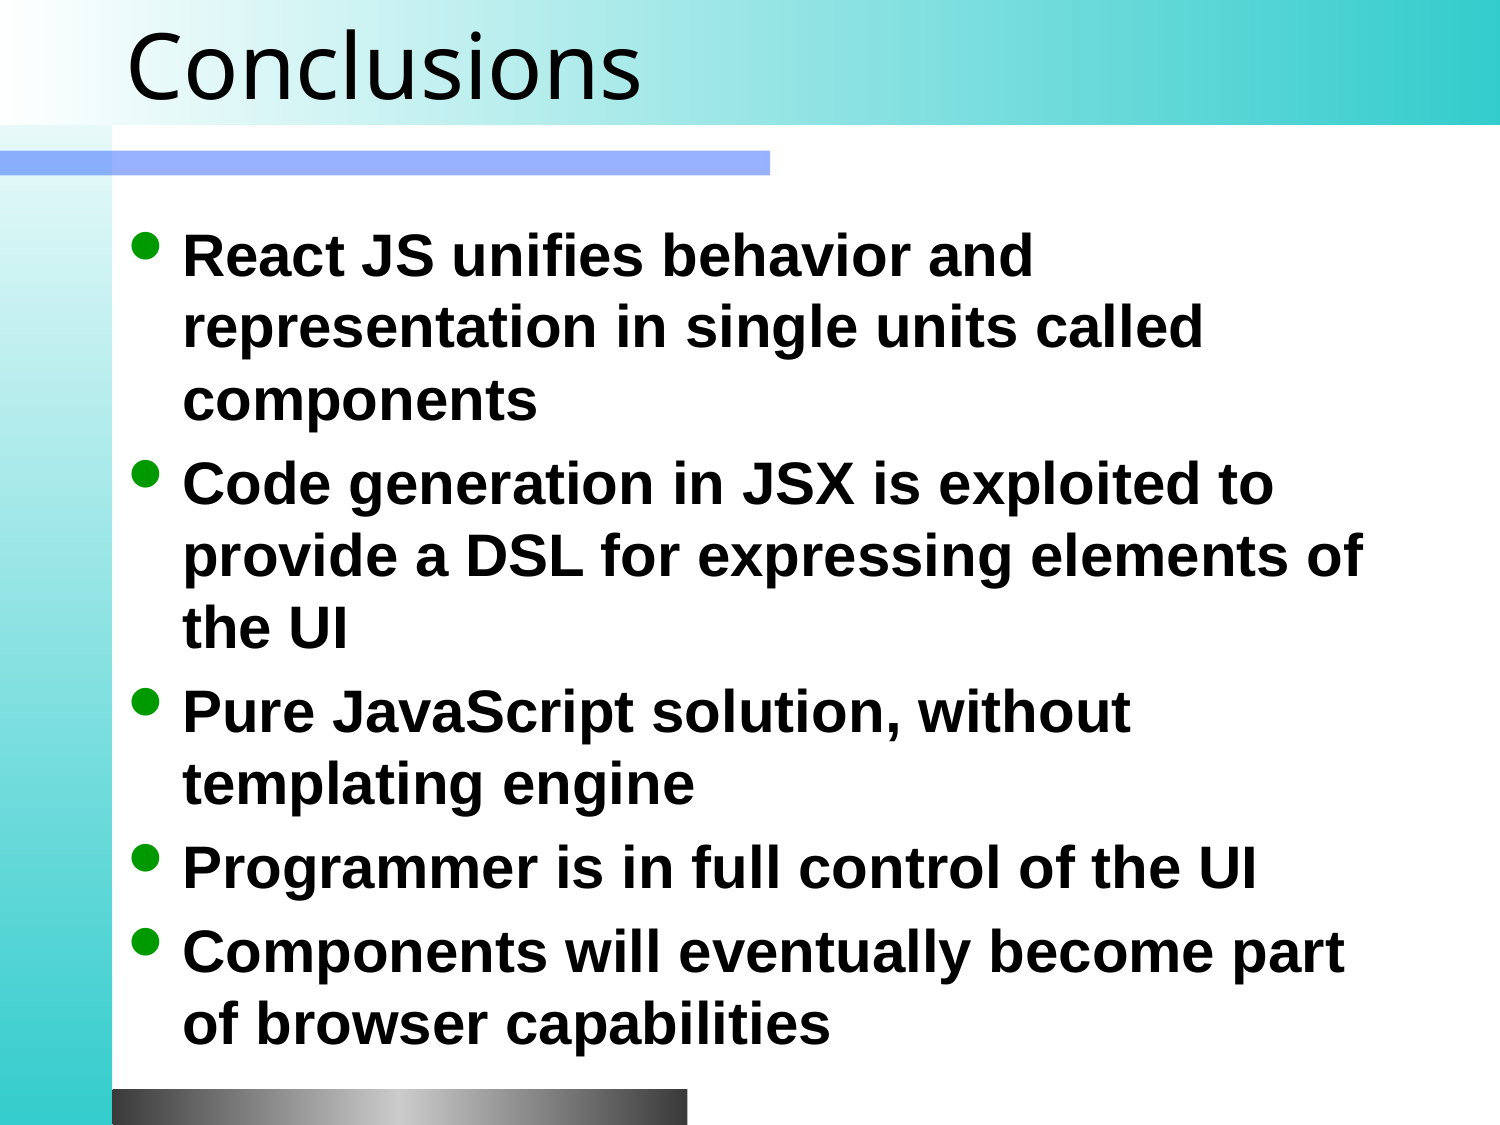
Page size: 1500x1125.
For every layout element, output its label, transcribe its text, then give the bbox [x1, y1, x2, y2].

list React JS unifies behavior and representation in single units called components Code generation in JSX is exploited to provide a DSL for expressing elements of the UI Pure JavaScript solution, without templating engine Programmer is in full control of the UI Components will eventually become part of browser capabilities [112, 208, 1388, 1072]
title Conclusions [110, 0, 1388, 127]
